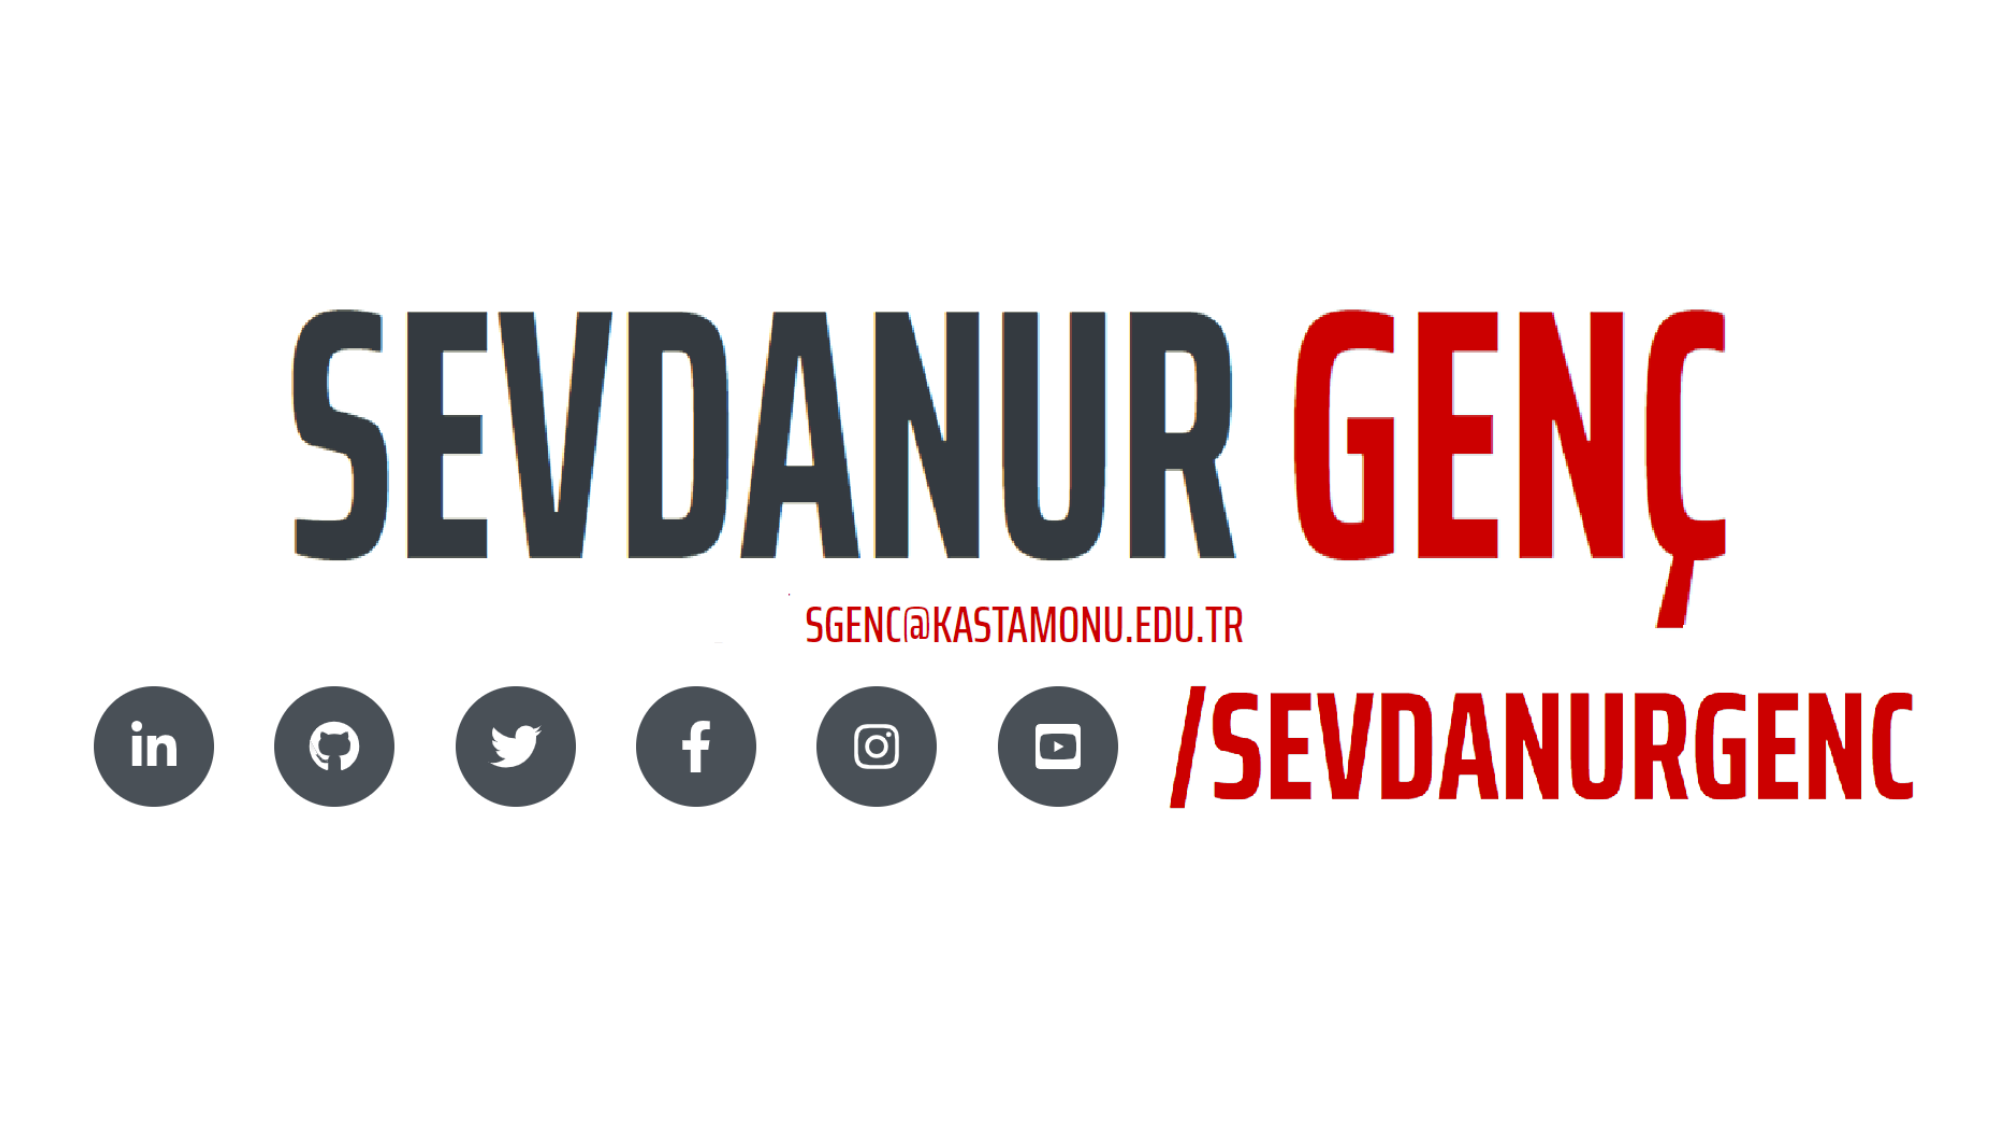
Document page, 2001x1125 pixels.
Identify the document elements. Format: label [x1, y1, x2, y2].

picture [67, 302, 1930, 823]
